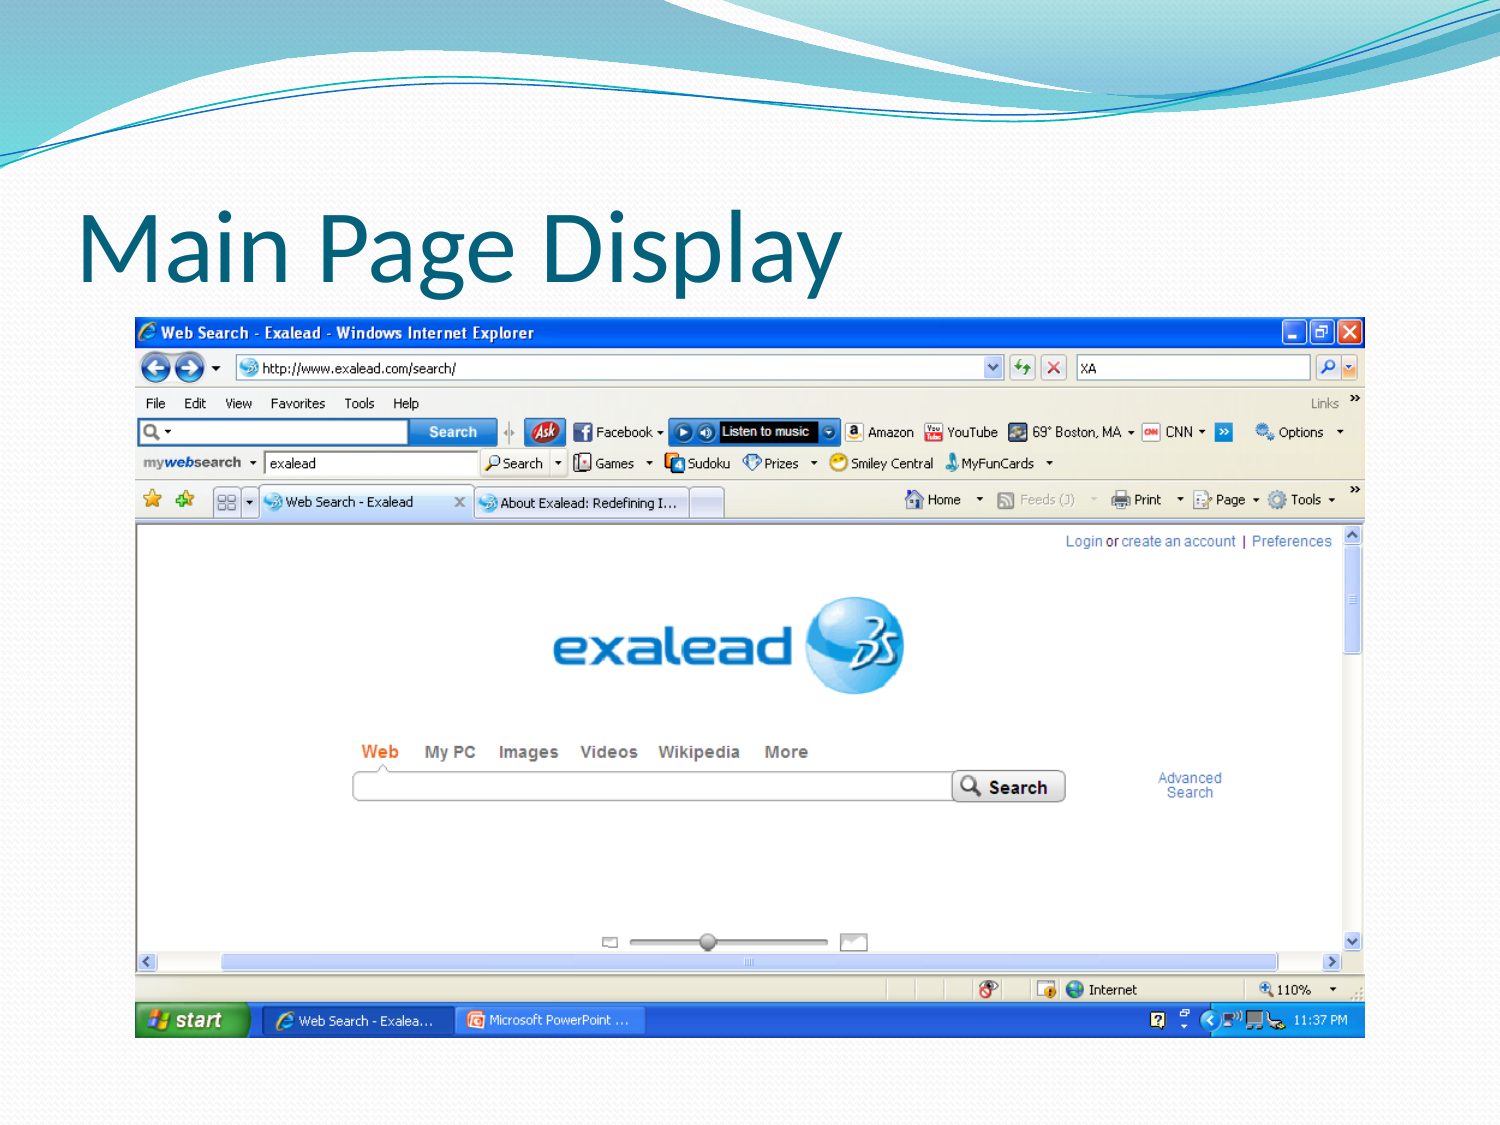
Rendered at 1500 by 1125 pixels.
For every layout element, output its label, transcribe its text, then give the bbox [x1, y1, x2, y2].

title Main Page Display [75, 115, 1425, 303]
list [135, 317, 1365, 1038]
